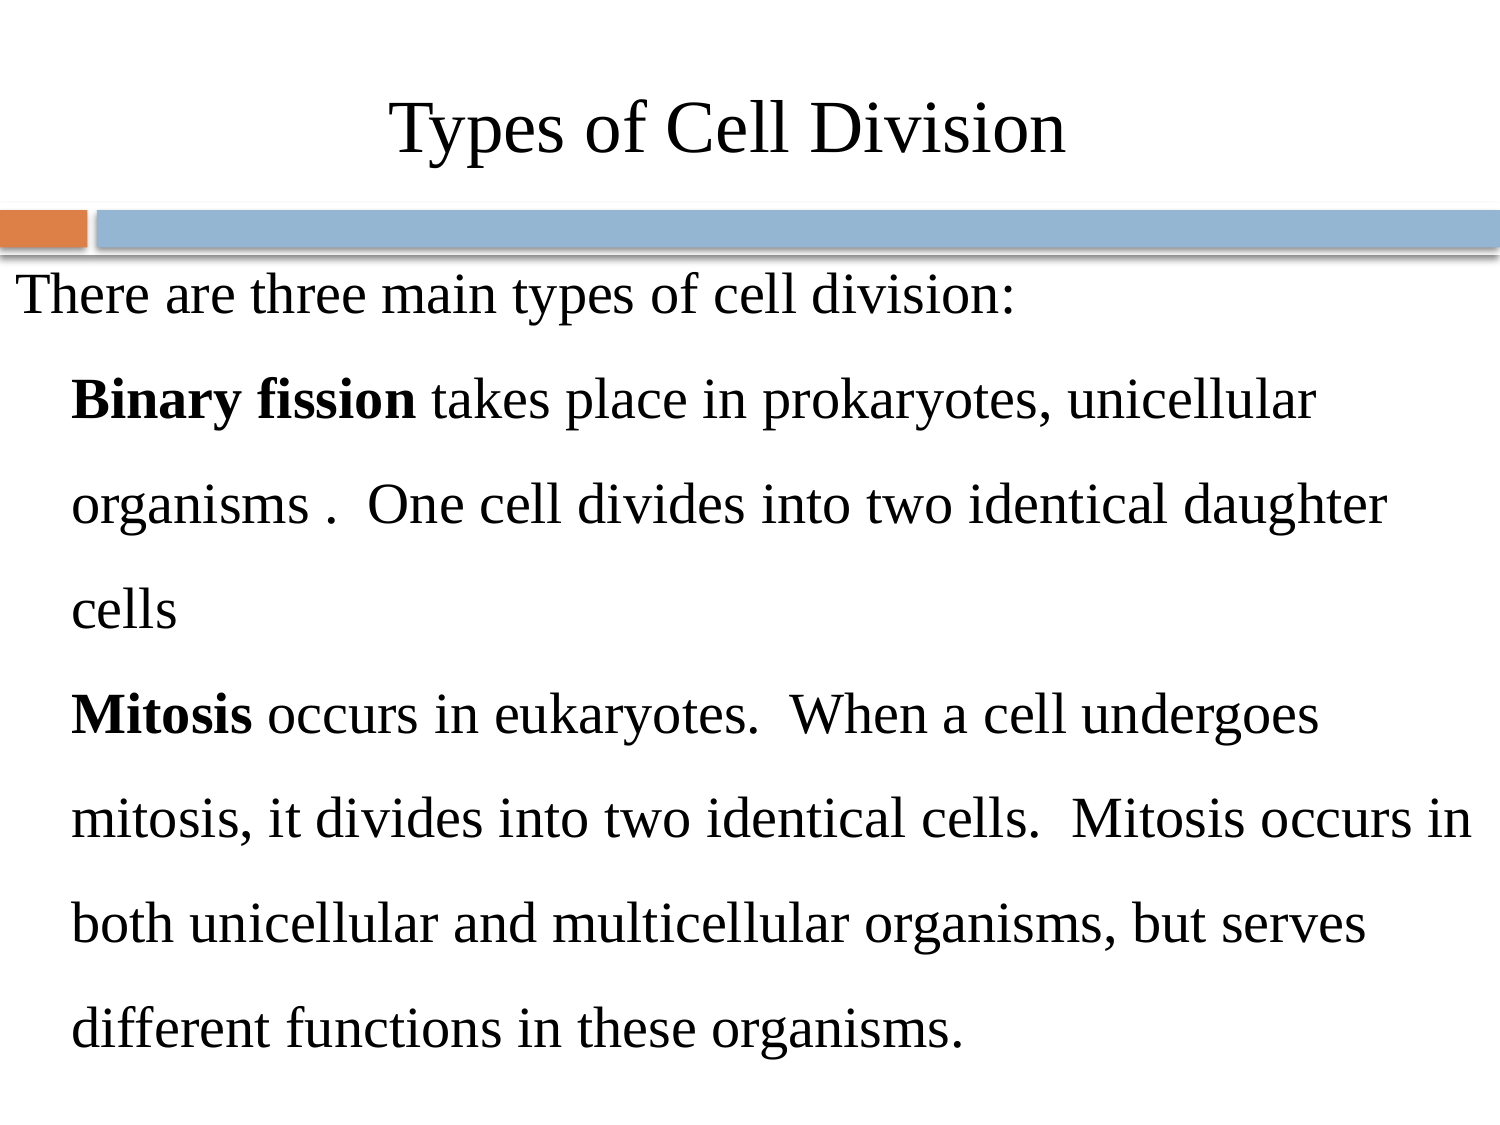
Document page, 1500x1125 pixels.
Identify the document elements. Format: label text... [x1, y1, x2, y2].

text_box There are three main types of cell division: Binary fission takes place in prokaryotes, unicellular organisms . One cell divides into two identical daughter cells Mitosis occurs in eukaryotes. When a cell undergoes mitosis, it divides into two identical cells. Mitosis occurs in both unicellular and multicellular organisms, but serves different functions in these organisms. [0, 212, 1500, 1088]
text_box Types of Cell Division [62, 50, 1413, 150]
